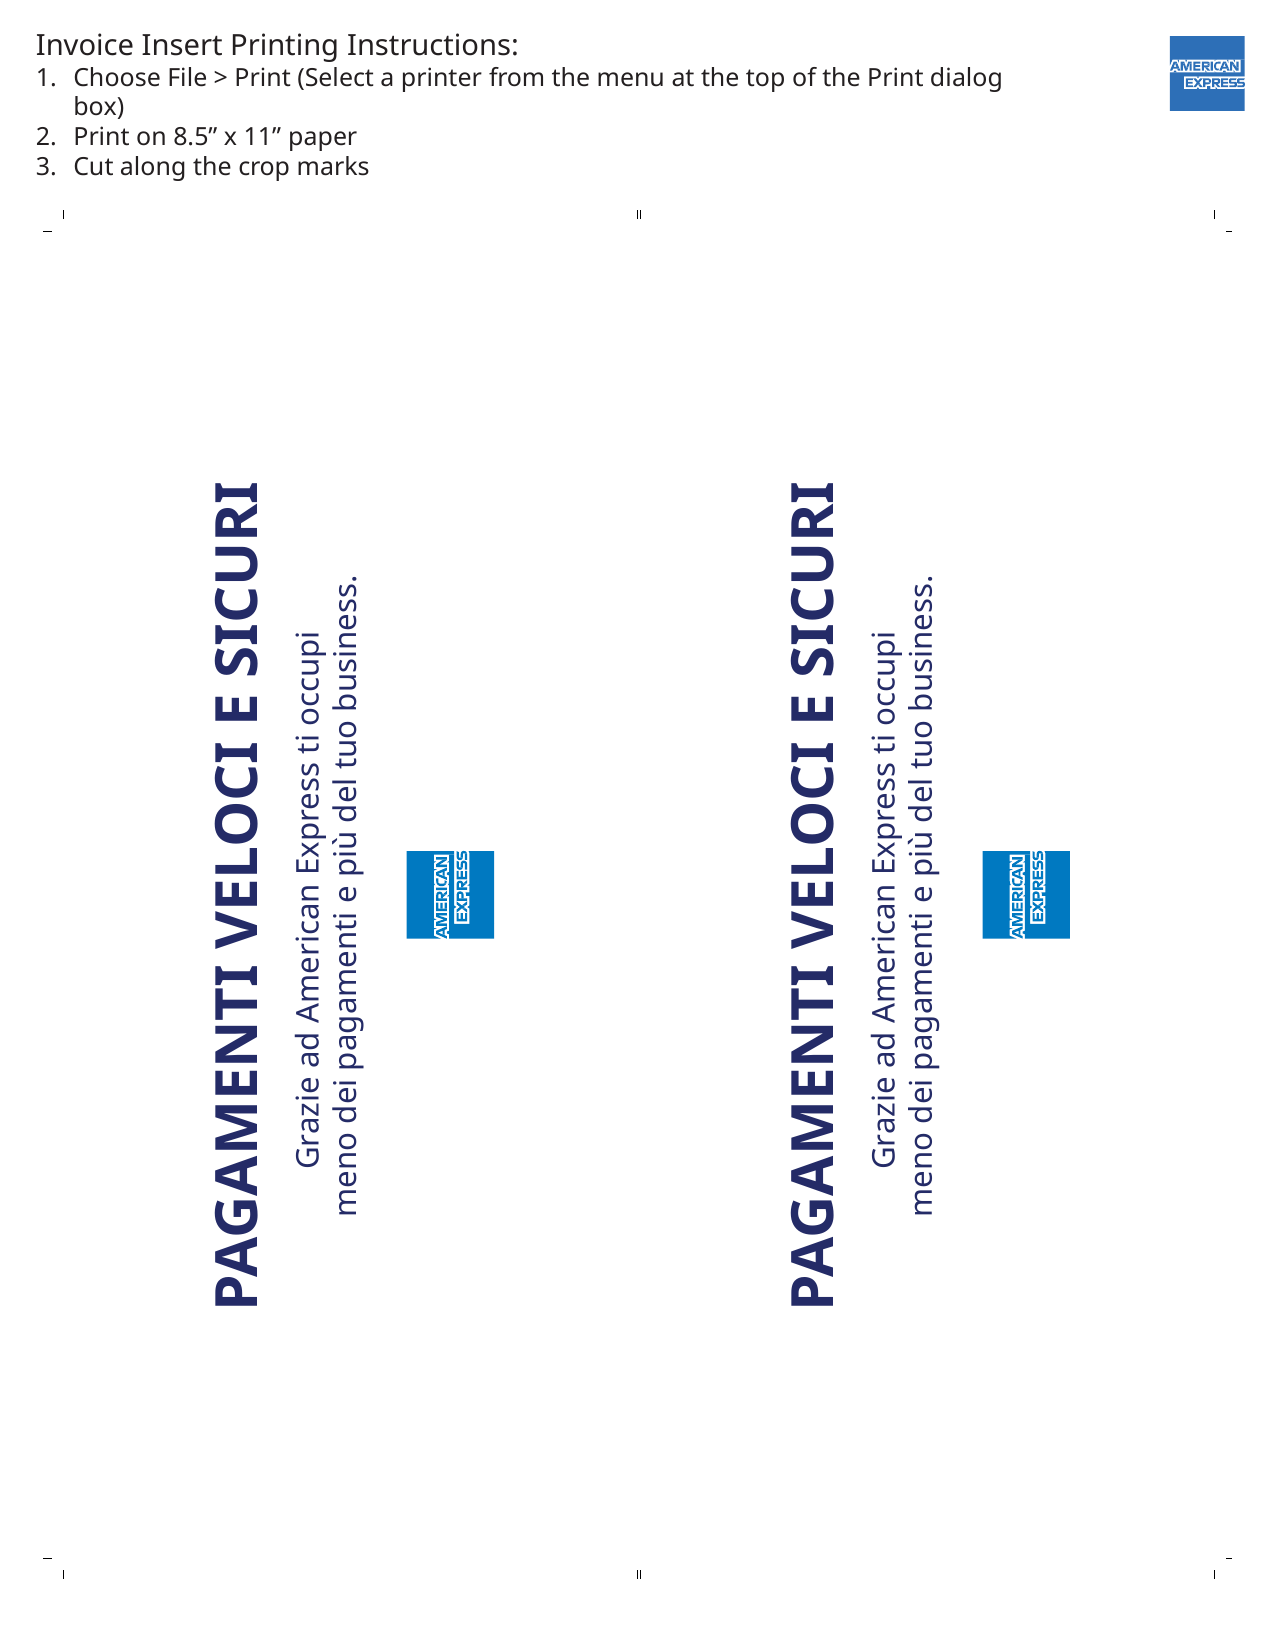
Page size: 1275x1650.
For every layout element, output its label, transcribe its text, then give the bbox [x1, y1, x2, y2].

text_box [767, 288, 1071, 1504]
text_box Invoice Insert Printing Instructions: Choose File > Print (Select a printer from the menu at the top of the Print dialog box) Print on 8.5” x 11” paper Cut along the crop marks [33, 25, 1016, 181]
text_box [191, 288, 495, 1504]
